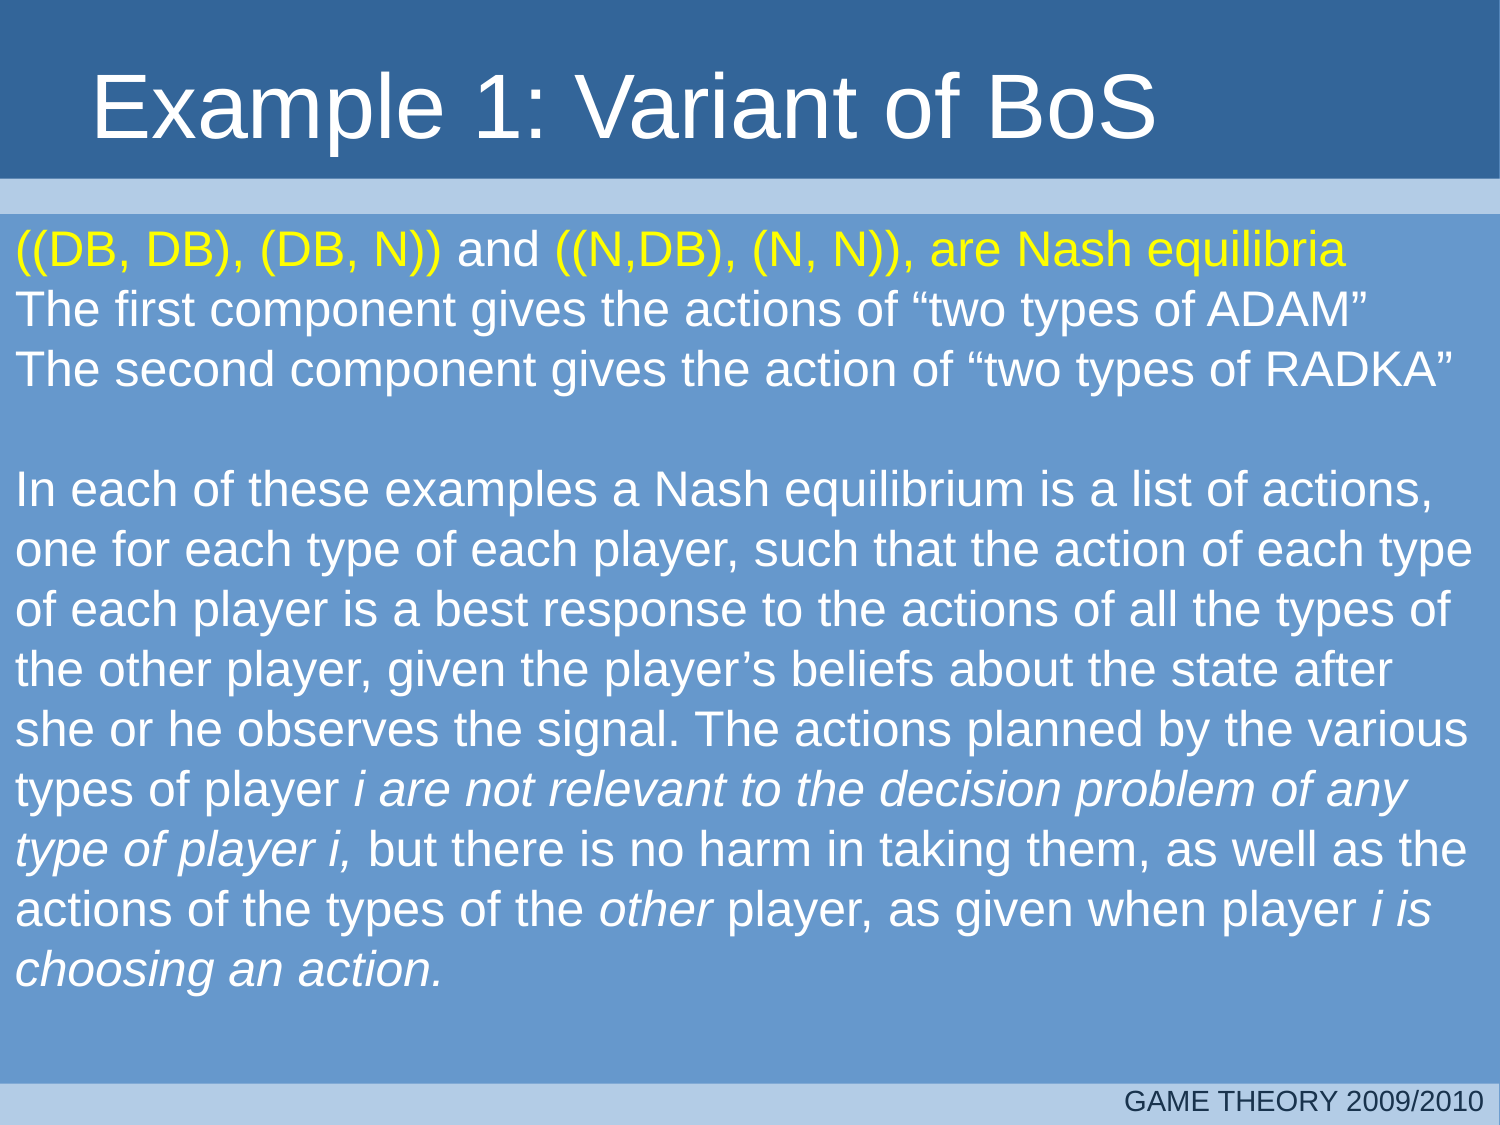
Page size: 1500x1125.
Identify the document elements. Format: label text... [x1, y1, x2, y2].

title Example 1: Variant of BoS [74, 42, 1436, 162]
text_box GAME THEORY 2009/2010 [1109, 1075, 1500, 1125]
text_box ((DB, DB), (DB, N)) and ((N,DB), (N, N)), are Nash equilibria The first component gives the actions of “two types of ADAM” The second component gives the action of “two types of RADKA” In each of these examples a Nash equilibrium is a list of actions, one for each type of each player, such that the action of each type of each player is a best response to the actions of all the types of the other player, given the player’s beliefs about the state after she or he observes the signal. The actions planned by the various types of player i are not relevant to the decision problem of any type of player i, but there is no harm in taking them, as well as the actions of the types of the other player, as given when player i is choosing an action. [0, 209, 1500, 1004]
